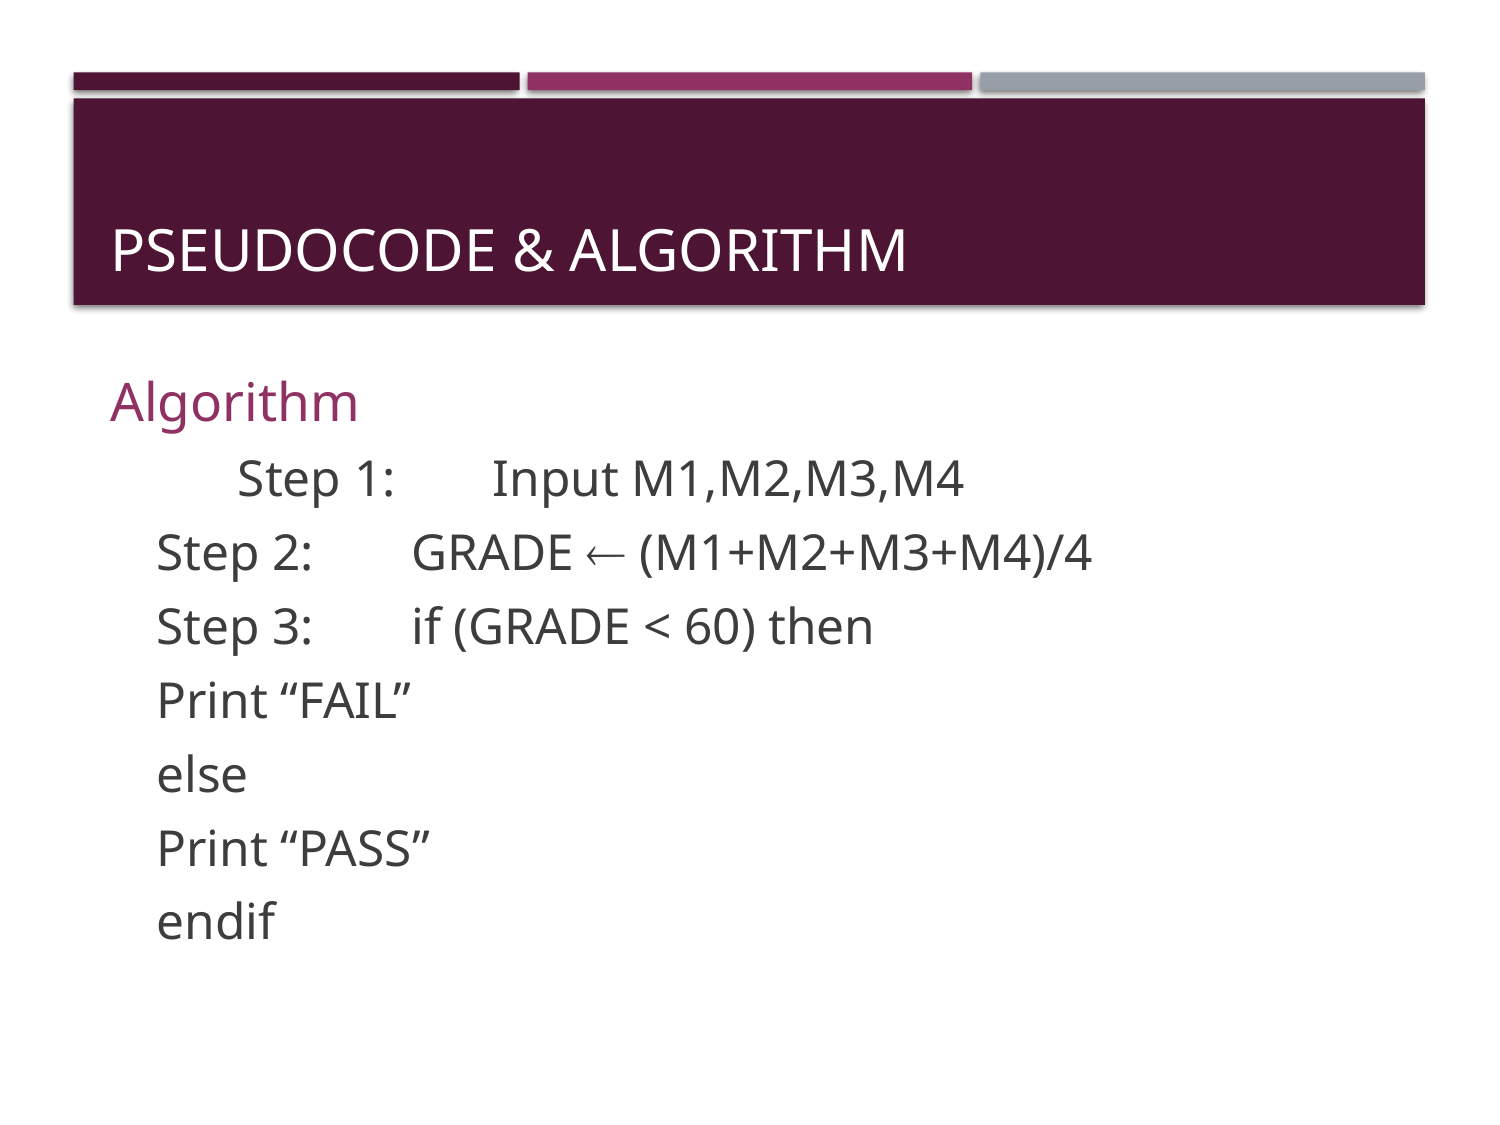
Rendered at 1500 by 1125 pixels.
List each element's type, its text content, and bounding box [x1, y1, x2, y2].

title Pseudocode & Algorithm [95, 112, 1406, 291]
list Algorithm Step 1: Input M1,M2,M3,M4 Step 2: GRADE  (M1+M2+M3+M4)/4 Step 3: if (GRADE < 60) then Print “FAIL” else Print “PASS” endif [95, 365, 1406, 962]
